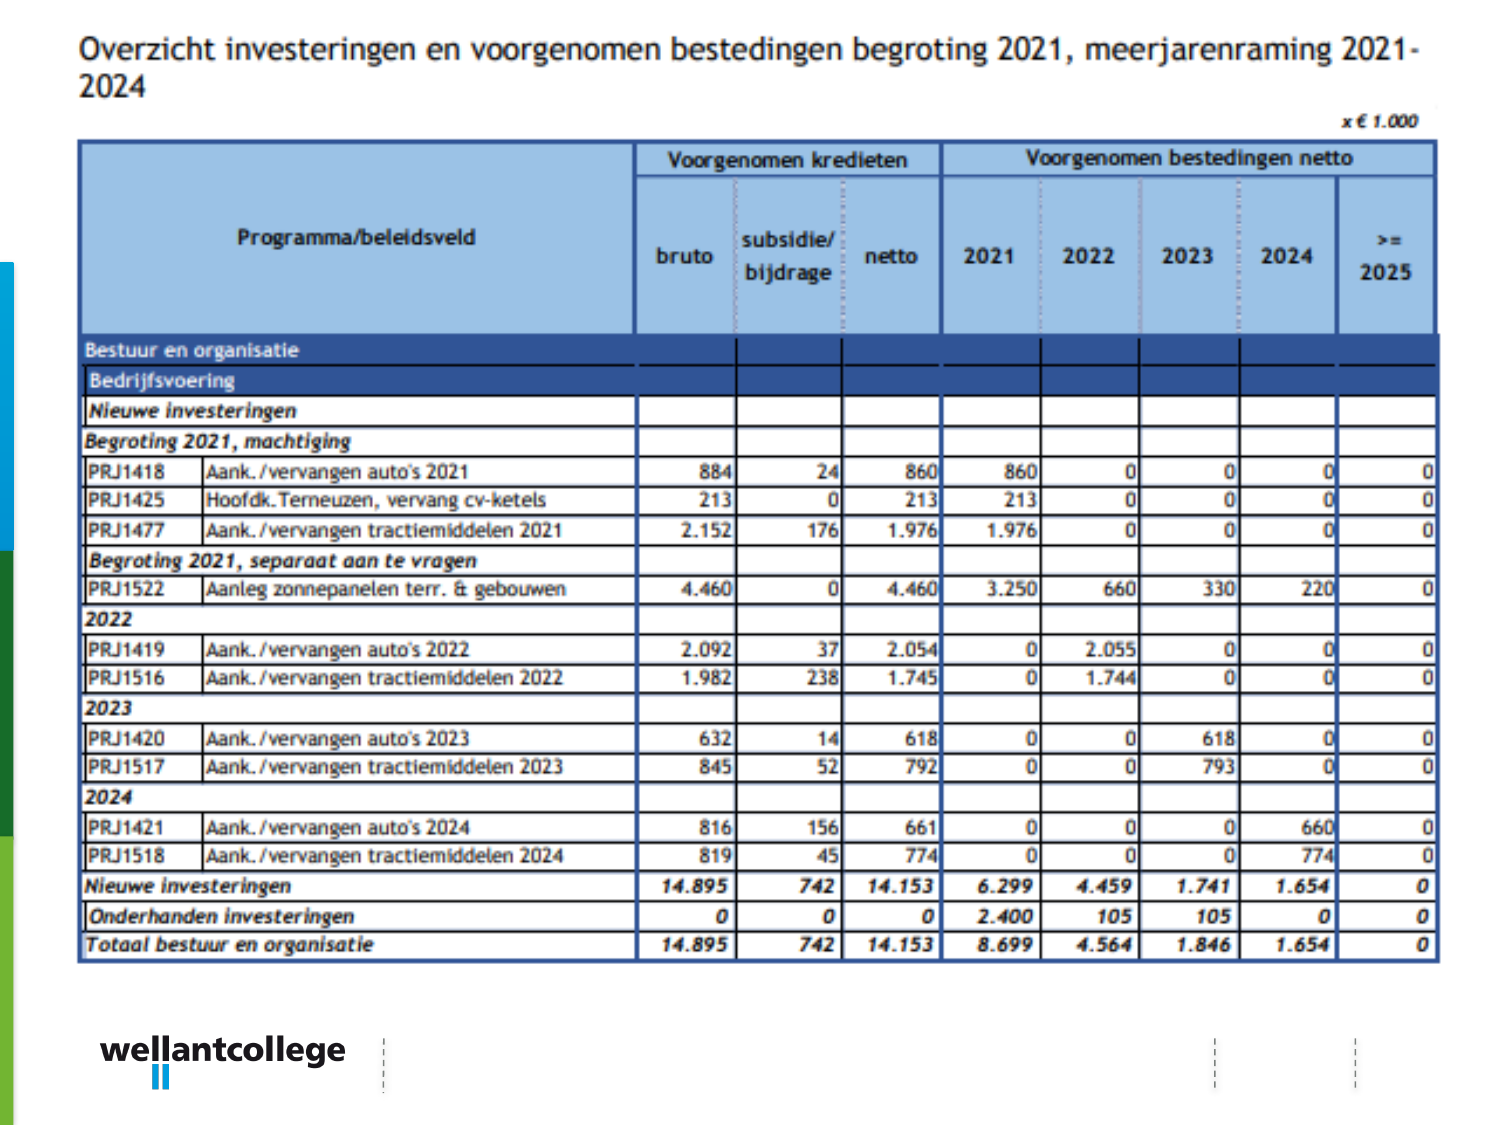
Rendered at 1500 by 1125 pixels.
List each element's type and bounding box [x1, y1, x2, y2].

picture [64, 16, 1464, 986]
